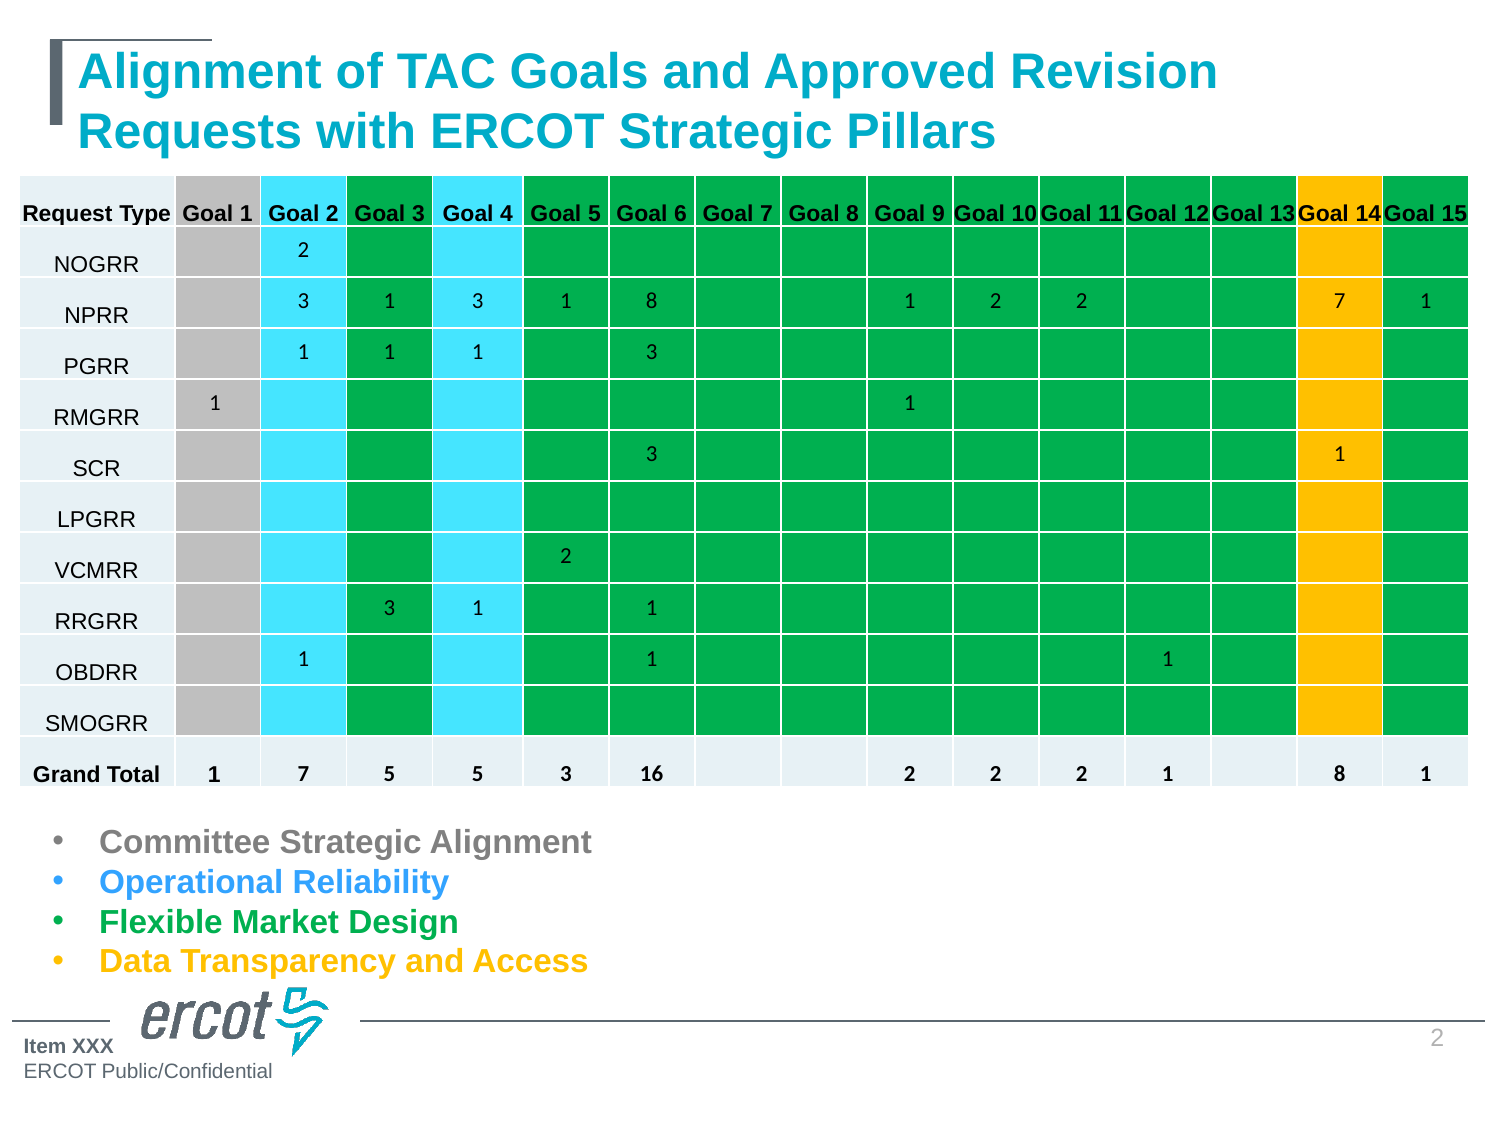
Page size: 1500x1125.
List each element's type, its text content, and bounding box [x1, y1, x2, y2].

table_cell [261, 431, 346, 480]
table_cell [1126, 380, 1210, 429]
table_header Goal 6 [610, 176, 694, 225]
table_cell [176, 533, 260, 582]
table_cell [1212, 686, 1296, 735]
table_cell [1040, 686, 1124, 735]
table_cell [1383, 431, 1468, 480]
table_cell [1298, 380, 1382, 429]
table_cell 3 [610, 431, 694, 480]
table_cell [1212, 380, 1296, 429]
table_cell [696, 482, 780, 531]
table_cell 1 [610, 584, 694, 633]
table_cell [696, 635, 780, 684]
table_cell [868, 227, 952, 276]
table_cell 16 [610, 737, 694, 786]
table_cell 8 [1298, 737, 1382, 786]
table_cell [433, 686, 522, 735]
table_cell [176, 635, 260, 684]
table_cell [1212, 482, 1296, 531]
table_cell 1 [347, 278, 432, 327]
table_cell [433, 380, 522, 429]
table_cell [696, 533, 780, 582]
table_cell 5 [433, 737, 522, 786]
table_cell 1 [610, 635, 694, 684]
table_cell [1212, 329, 1296, 378]
table_cell [347, 227, 432, 276]
table_cell [433, 227, 522, 276]
table_cell [1126, 482, 1210, 531]
table_cell [1212, 431, 1296, 480]
table_cell [524, 635, 608, 684]
table_header Goal 9 [868, 176, 952, 225]
table_cell [1383, 584, 1468, 633]
table_cell [261, 686, 346, 735]
table_cell SCR [20, 431, 174, 480]
table_cell 2 [954, 278, 1038, 327]
table_cell [1212, 584, 1296, 633]
table_cell [696, 737, 780, 786]
table_cell [696, 227, 780, 276]
table_cell [176, 278, 260, 327]
table_cell [1383, 380, 1468, 429]
table_cell [954, 482, 1038, 531]
table_cell OBDRR [20, 635, 174, 684]
slide_number 2 [1387, 1012, 1488, 1062]
table_cell [1383, 635, 1468, 684]
table_cell [176, 584, 260, 633]
table_cell [1298, 329, 1382, 378]
table_header Request Type [20, 176, 174, 225]
table_cell [1126, 686, 1210, 735]
table_cell [1126, 278, 1210, 327]
table_cell [524, 227, 608, 276]
table_cell [524, 329, 608, 378]
table_header Goal 8 [782, 176, 866, 225]
table_cell 1 [1383, 737, 1468, 786]
table_cell [696, 686, 780, 735]
table_cell 1 [433, 584, 522, 633]
table_header Goal 3 [347, 176, 432, 225]
table_cell 2 [954, 737, 1038, 786]
table_cell 3 [610, 329, 694, 378]
table_cell [782, 635, 866, 684]
table_cell [1126, 584, 1210, 633]
table_cell [1383, 227, 1468, 276]
title Alignment of TAC Goals and Approved Revision Requests with ERCOT Strategic Pillars [62, 31, 1451, 125]
table_cell [1298, 482, 1382, 531]
table_cell [1212, 227, 1296, 276]
table_cell [610, 482, 694, 531]
table_cell [1383, 686, 1468, 735]
table_cell 8 [610, 278, 694, 327]
table_cell [1212, 635, 1296, 684]
table_cell 1 [524, 278, 608, 327]
table_cell VCMRR [20, 533, 174, 582]
table_header Goal 13 [1212, 176, 1296, 225]
table_cell [1040, 482, 1124, 531]
table_cell 2 [1040, 278, 1124, 327]
table_cell [1040, 635, 1124, 684]
table_cell [261, 380, 346, 429]
table_cell 1 [261, 329, 346, 378]
table_cell [1298, 227, 1382, 276]
table_cell [176, 482, 260, 531]
table_cell [868, 431, 952, 480]
table_cell [868, 686, 952, 735]
table_cell [782, 686, 866, 735]
table_cell [868, 533, 952, 582]
table_cell [176, 686, 260, 735]
table_cell SMOGRR [20, 686, 174, 735]
table_cell NPRR [20, 278, 174, 327]
table_cell [954, 686, 1038, 735]
table_cell [610, 227, 694, 276]
table_cell NOGRR [20, 227, 174, 276]
table_cell [1126, 329, 1210, 378]
table_cell 2 [868, 737, 952, 786]
table_header Goal 7 [696, 176, 780, 225]
table_cell [782, 431, 866, 480]
table_cell [433, 482, 522, 531]
table_header Goal 5 [524, 176, 608, 225]
table_cell [696, 278, 780, 327]
table_cell [696, 380, 780, 429]
table_cell [1040, 329, 1124, 378]
table_cell [1298, 635, 1382, 684]
table_cell [176, 227, 260, 276]
table_cell [696, 329, 780, 378]
table_cell [782, 584, 866, 633]
table_cell [1040, 380, 1124, 429]
table_cell 7 [1298, 278, 1382, 327]
table_cell [696, 431, 780, 480]
table_cell [261, 482, 346, 531]
table_cell [868, 329, 952, 378]
table_header Goal 12 [1126, 176, 1210, 225]
table_cell [524, 584, 608, 633]
table_cell [1126, 533, 1210, 582]
table_cell 1 [176, 737, 260, 786]
table_cell [868, 635, 952, 684]
text_box Committee Strategic Alignment Operational Reliability Flexible Market Design Data Transparency and Access [0, 772, 1375, 987]
table_cell [347, 686, 432, 735]
table_header Goal 10 [954, 176, 1038, 225]
table_cell [610, 686, 694, 735]
table_cell [782, 737, 866, 786]
table_cell 1 [1126, 635, 1210, 684]
table_cell [1126, 227, 1210, 276]
table_cell [524, 482, 608, 531]
table_cell [347, 431, 432, 480]
table_cell 3 [261, 278, 346, 327]
table_cell [868, 482, 952, 531]
table_cell RMGRR [20, 380, 174, 429]
table_cell 2 [524, 533, 608, 582]
table_cell [610, 533, 694, 582]
table_cell [1298, 686, 1382, 735]
table_cell [433, 635, 522, 684]
table_cell 7 [261, 737, 346, 786]
table_cell [347, 635, 432, 684]
table_cell [1040, 533, 1124, 582]
table_cell [1040, 431, 1124, 480]
table_cell 1 [868, 278, 952, 327]
table_cell 1 [176, 380, 260, 429]
table_cell Grand Total [20, 737, 174, 786]
table_cell 5 [347, 737, 432, 786]
table_cell 1 [1383, 278, 1468, 327]
table_cell [261, 533, 346, 582]
table_cell [696, 584, 780, 633]
table_cell [433, 431, 522, 480]
table_cell [782, 227, 866, 276]
table_cell [1383, 482, 1468, 531]
table_cell [1212, 533, 1296, 582]
table_cell [954, 533, 1038, 582]
table_cell [1383, 533, 1468, 582]
table_header Goal 14 [1298, 176, 1382, 225]
table_cell [954, 431, 1038, 480]
table_cell 3 [524, 737, 608, 786]
table_cell [782, 278, 866, 327]
table_cell [1298, 533, 1382, 582]
table_cell [347, 482, 432, 531]
table_cell [176, 329, 260, 378]
table_cell [433, 533, 522, 582]
table_cell 3 [347, 584, 432, 633]
table_cell PGRR [20, 329, 174, 378]
table_cell [782, 482, 866, 531]
table_cell [261, 584, 346, 633]
table_cell [1212, 278, 1296, 327]
table_cell [524, 380, 608, 429]
table_header Goal 15 [1383, 176, 1468, 225]
table_cell 1 [261, 635, 346, 684]
table_cell [782, 533, 866, 582]
table_cell [1040, 584, 1124, 633]
table_cell [347, 533, 432, 582]
table_cell [954, 329, 1038, 378]
table_header Goal 1 [176, 176, 260, 225]
table_cell 2 [261, 227, 346, 276]
table_cell 1 [868, 380, 952, 429]
table_cell 1 [347, 329, 432, 378]
table_cell [1298, 584, 1382, 633]
table_cell [1212, 737, 1296, 786]
table_cell [347, 380, 432, 429]
table_cell [954, 635, 1038, 684]
table_cell [954, 227, 1038, 276]
table_cell [610, 380, 694, 429]
table_cell [954, 584, 1038, 633]
table_cell [524, 431, 608, 480]
table_cell [1040, 227, 1124, 276]
table_cell [176, 431, 260, 480]
table_cell [782, 329, 866, 378]
table_cell [954, 380, 1038, 429]
table_cell LPGRR [20, 482, 174, 531]
table_cell 1 [1298, 431, 1382, 480]
table_cell 3 [433, 278, 522, 327]
table_header Goal 11 [1040, 176, 1124, 225]
table_cell [868, 584, 952, 633]
table_cell 2 [1040, 737, 1124, 786]
table_header Goal 2 [261, 176, 346, 225]
table_cell RRGRR [20, 584, 174, 633]
table_cell [782, 380, 866, 429]
table_cell [1126, 431, 1210, 480]
table_cell 1 [433, 329, 522, 378]
table_header Goal 4 [433, 176, 522, 225]
table_cell 1 [1126, 737, 1210, 786]
table_cell [524, 686, 608, 735]
picture [137, 987, 332, 1059]
table_cell [1383, 329, 1468, 378]
